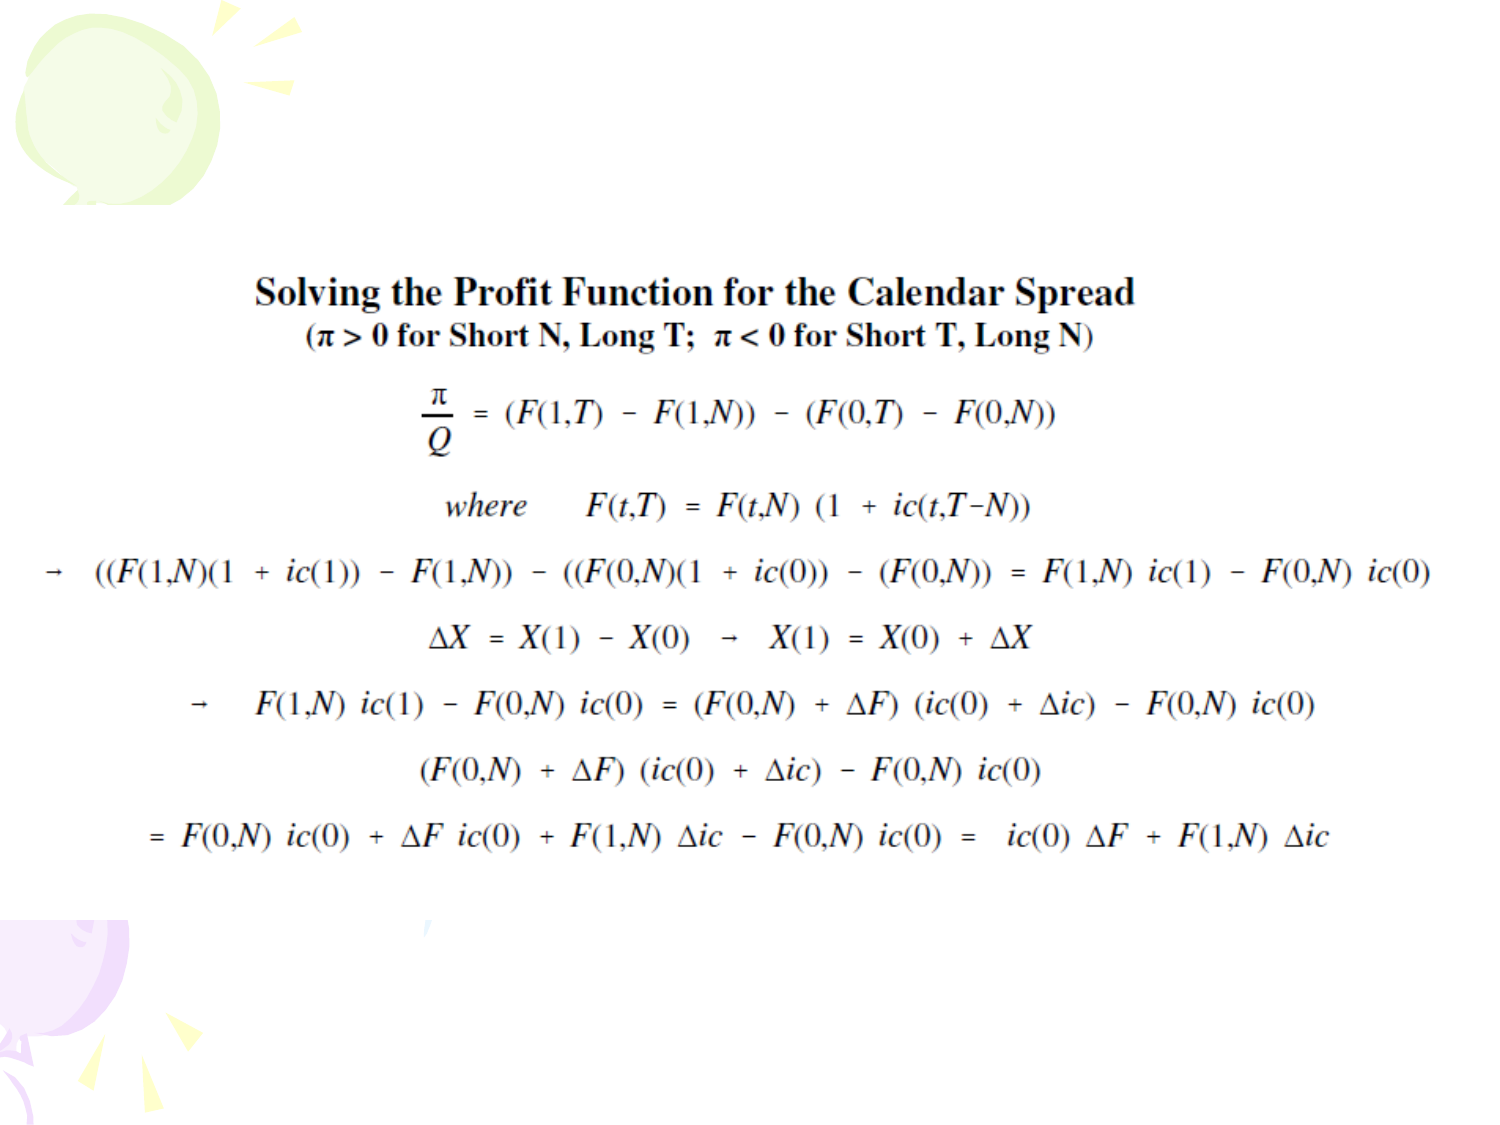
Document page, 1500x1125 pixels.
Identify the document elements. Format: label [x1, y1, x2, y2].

picture [0, 205, 1500, 920]
